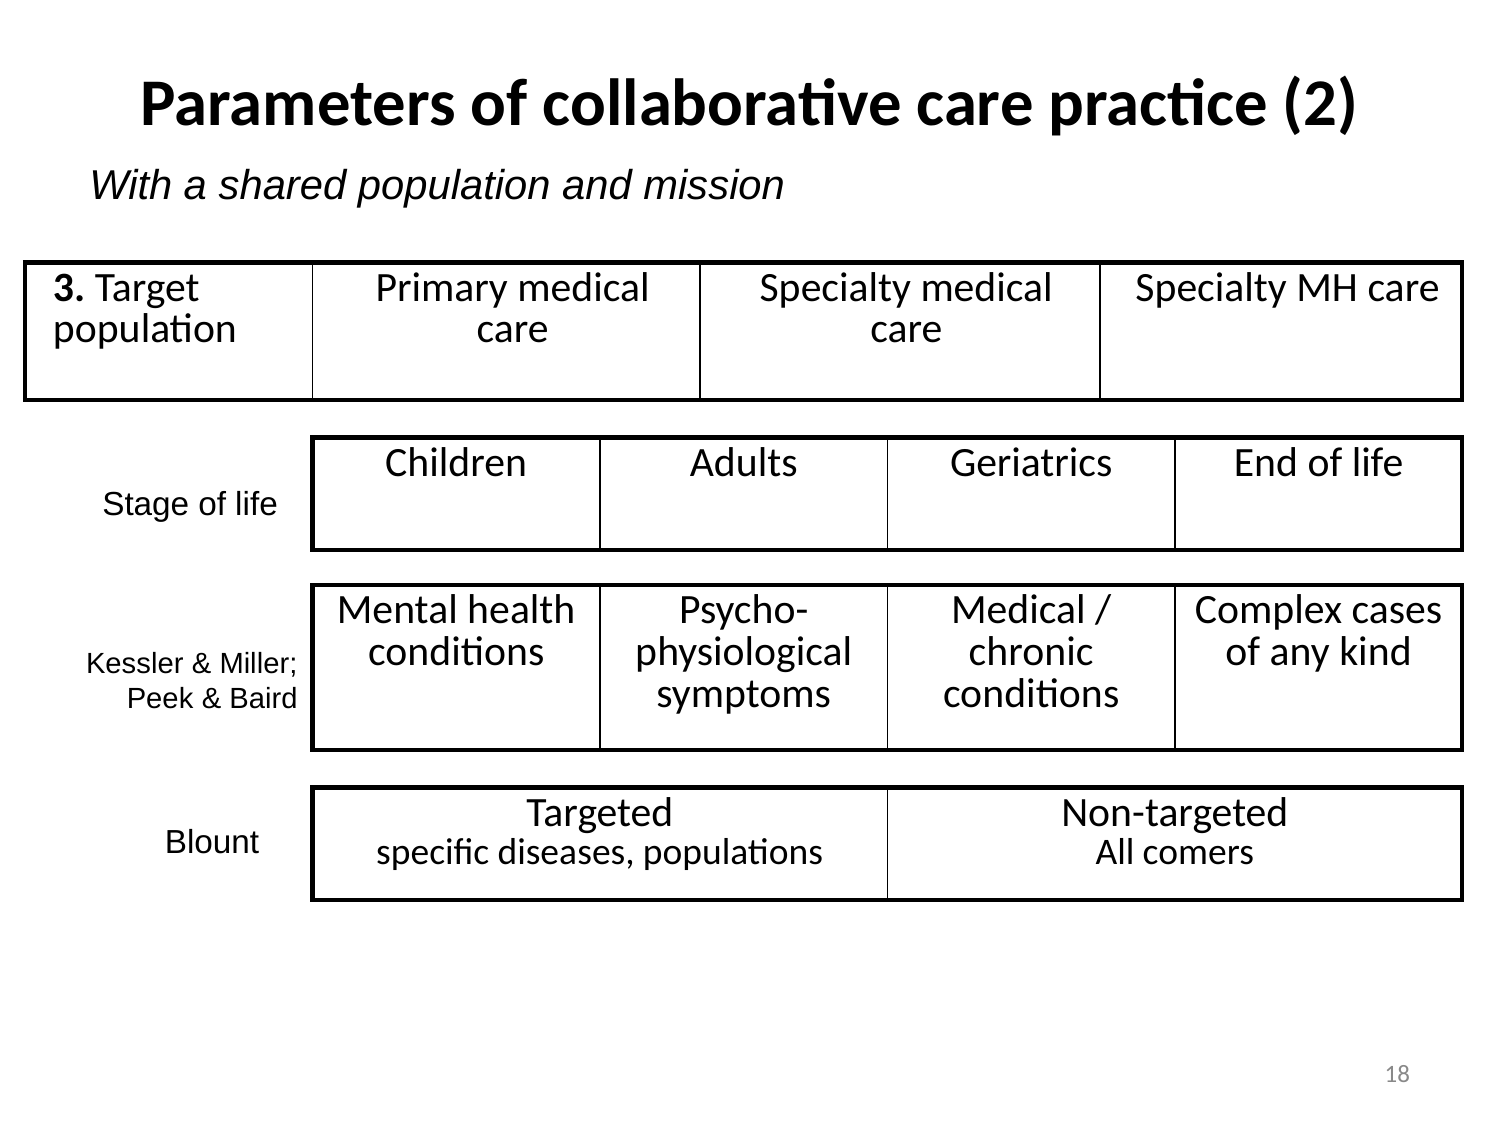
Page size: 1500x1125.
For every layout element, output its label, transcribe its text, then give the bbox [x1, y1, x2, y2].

text_box With a shared population and mission [74, 149, 801, 215]
table_header Specialty medical care [701, 265, 1099, 398]
table_header Geriatrics [888, 440, 1174, 548]
table_header 3. Target population [27, 265, 312, 398]
text_box Stage of life [87, 474, 313, 530]
table_header Primary medical care [313, 265, 699, 398]
table_header End of life [1176, 440, 1460, 548]
table_header Psycho-physiological symptoms [601, 587, 887, 748]
table_header Mental health conditions [315, 587, 599, 748]
table_header Complex cases of any kind [1176, 587, 1460, 748]
table_header Non-targeted All comers [888, 790, 1460, 898]
title Parameters of collaborative care practice (2) [74, 44, 1426, 233]
table_header Specialty MH care [1101, 265, 1460, 398]
text_box Blount [149, 812, 288, 868]
table_header Adults [601, 440, 887, 548]
text_box Kessler & Miller; Peek & Baird [37, 637, 313, 723]
table_header Medical / chronic conditions [888, 587, 1174, 748]
table_header Targeted specific diseases, populations [315, 790, 887, 898]
table_header Children [315, 440, 599, 548]
slide_number 18 [1074, 1042, 1425, 1103]
